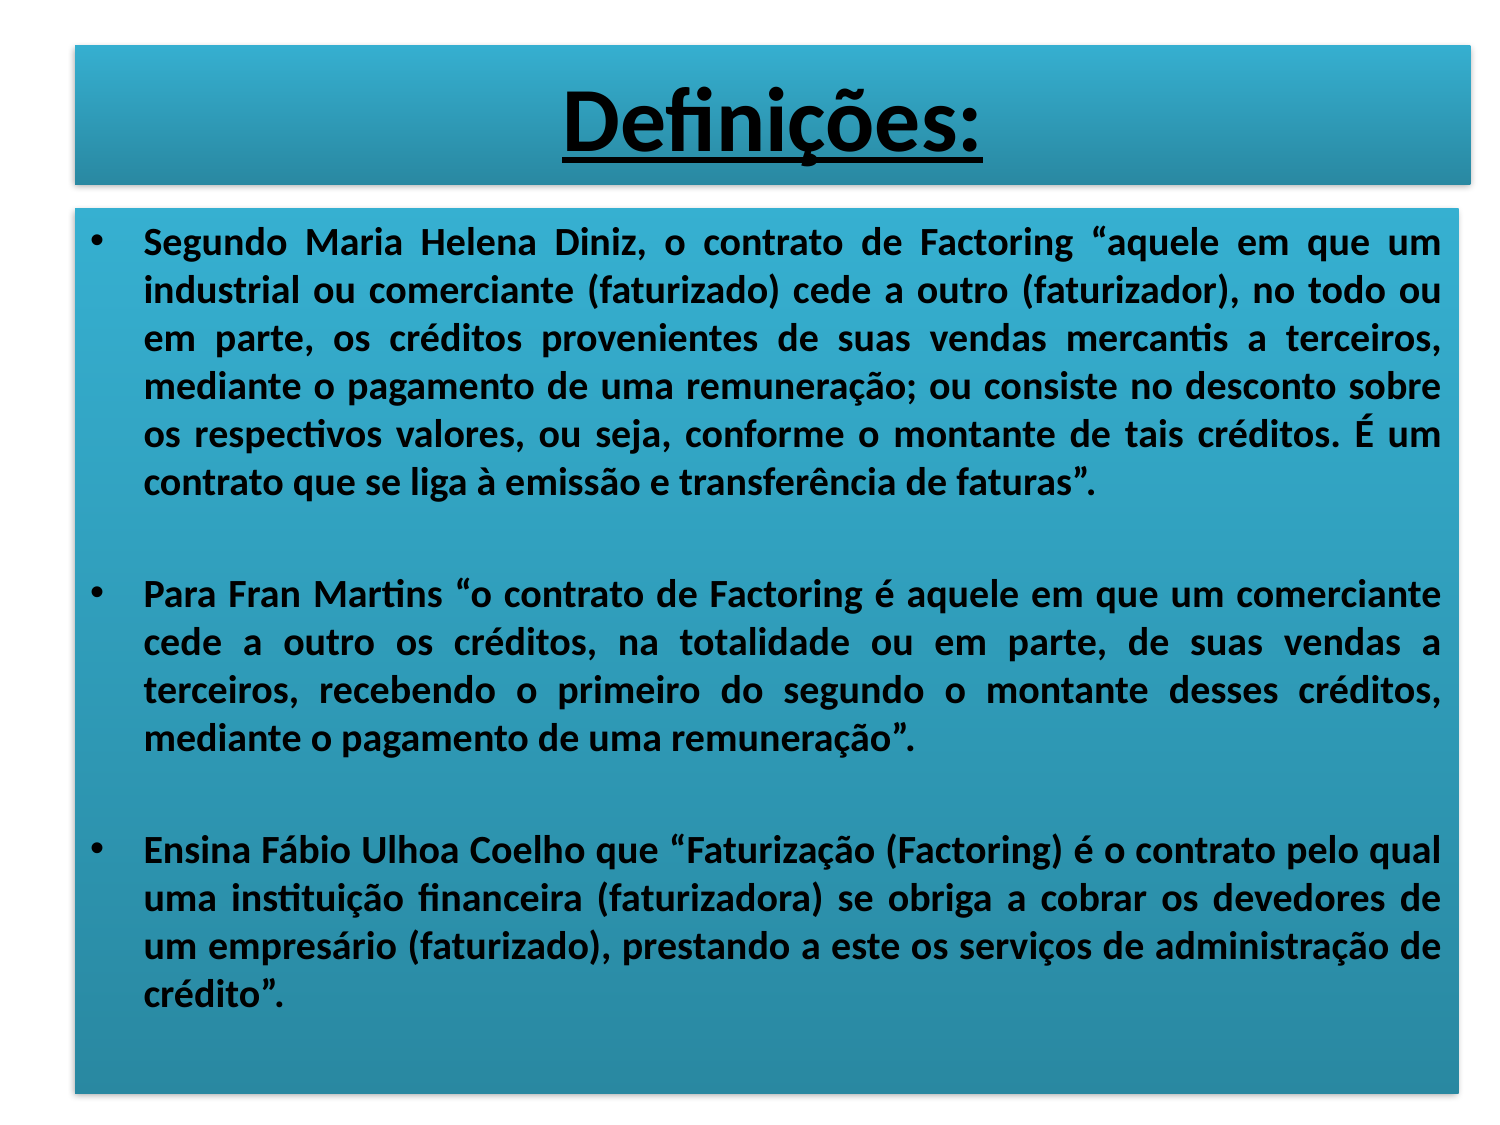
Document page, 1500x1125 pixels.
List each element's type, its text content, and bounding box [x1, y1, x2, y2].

list Segundo Maria Helena Diniz, o contrato de Factoring “aquele em que um industrial ou comerciante (faturizado) cede a outro (faturizador), no todo ou em parte, os créditos provenientes de suas vendas mercantis a terceiros, mediante o pagamento de uma remuneração; ou consiste no desconto sobre os respectivos valores, ou seja, conforme o montante de tais créditos. É um contrato que se liga à emissão e transferência de faturas”. Para Fran Martins “o contrato de Factoring é aquele em que um comerciante cede a outro os créditos, na totalidade ou em parte, de suas vendas a terceiros, recebendo o primeiro do segundo o montante desses créditos, mediante o pagamento de uma remuneração”. Ensina Fábio Ulhoa Coelho que “Faturização (Factoring) é o contrato pelo qual uma instituição financeira (faturizadora) se obriga a cobrar os devedores de um empresário (faturizado), prestando a este os serviços de administração de crédito”. [75, 208, 1459, 1094]
title Definições: [75, 45, 1471, 185]
